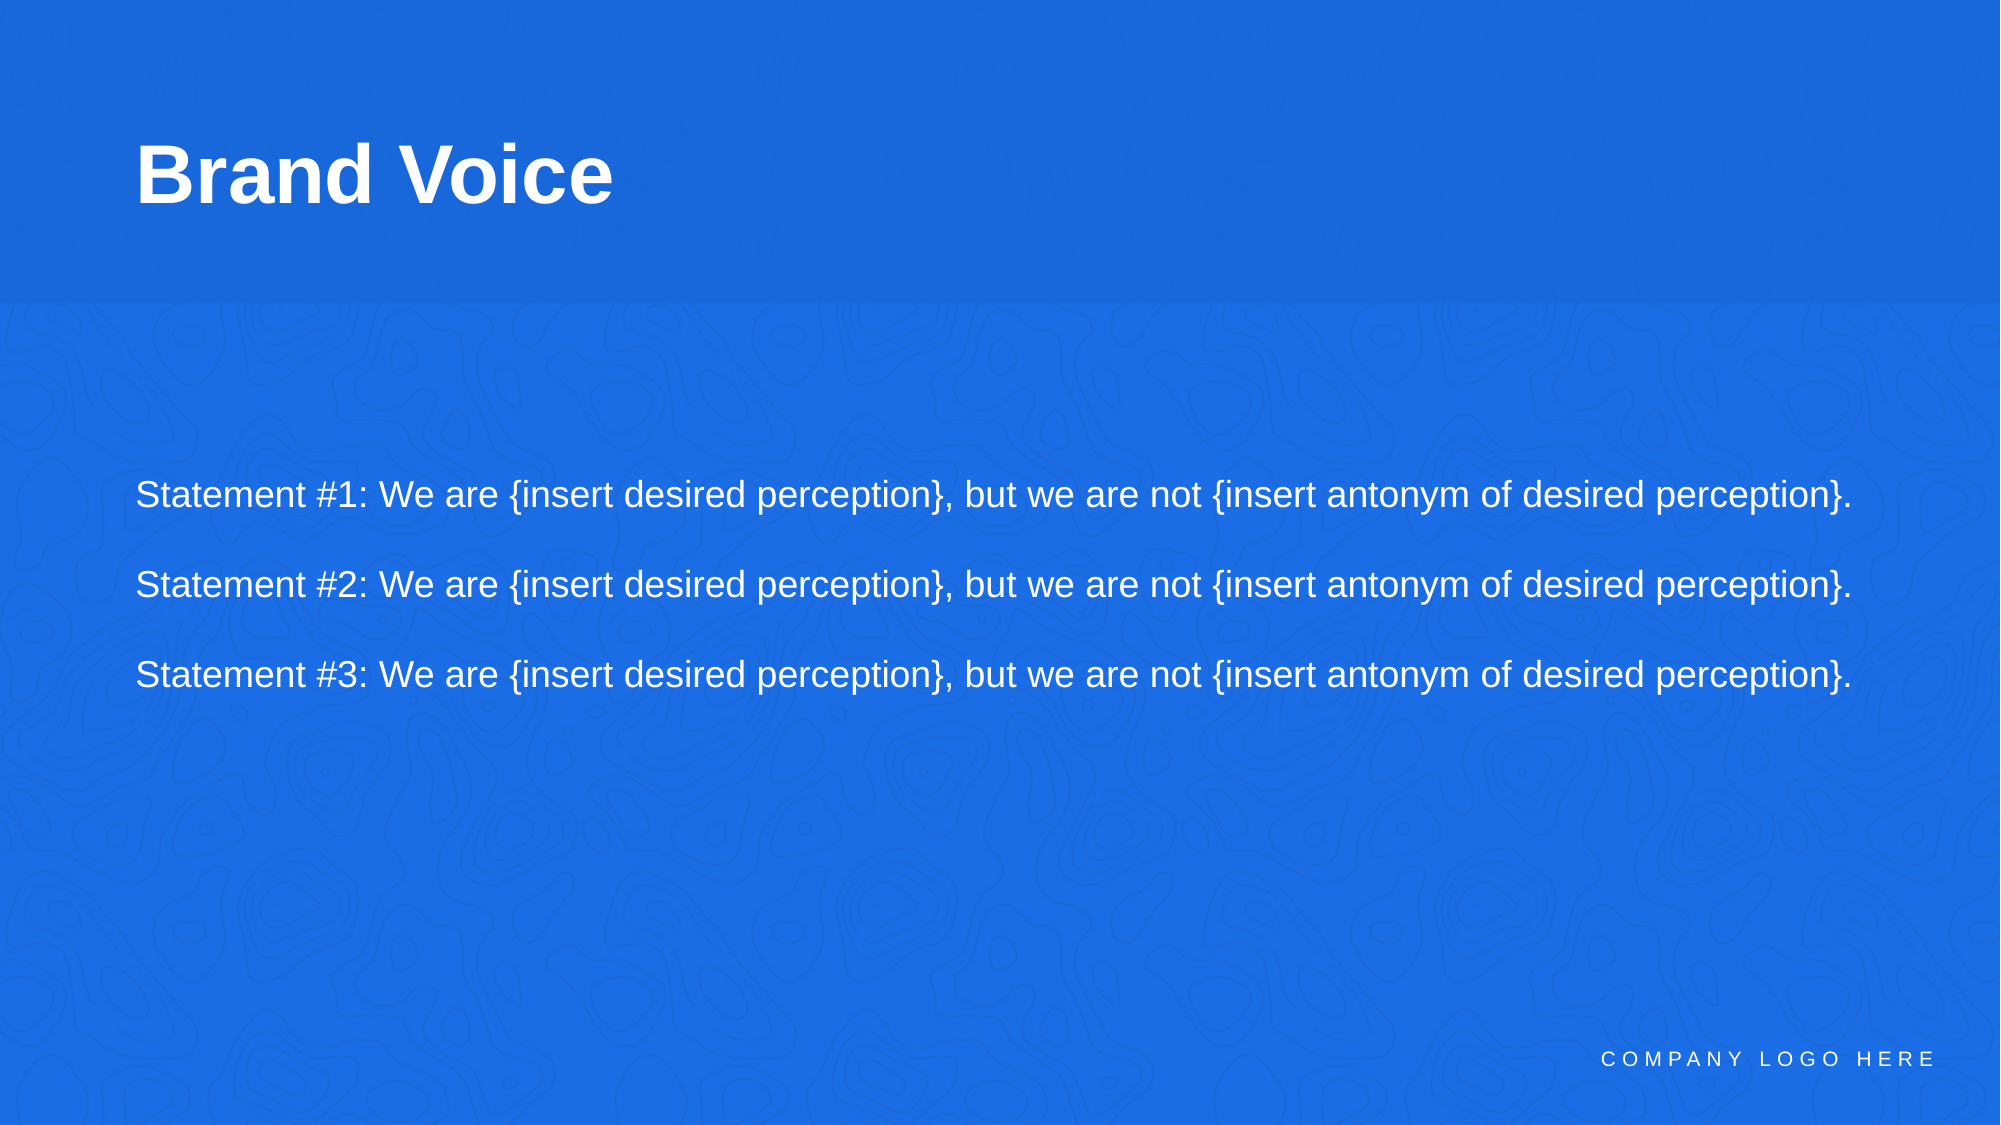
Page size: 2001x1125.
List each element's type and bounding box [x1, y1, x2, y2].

text_box [0, 0, 2000, 1125]
